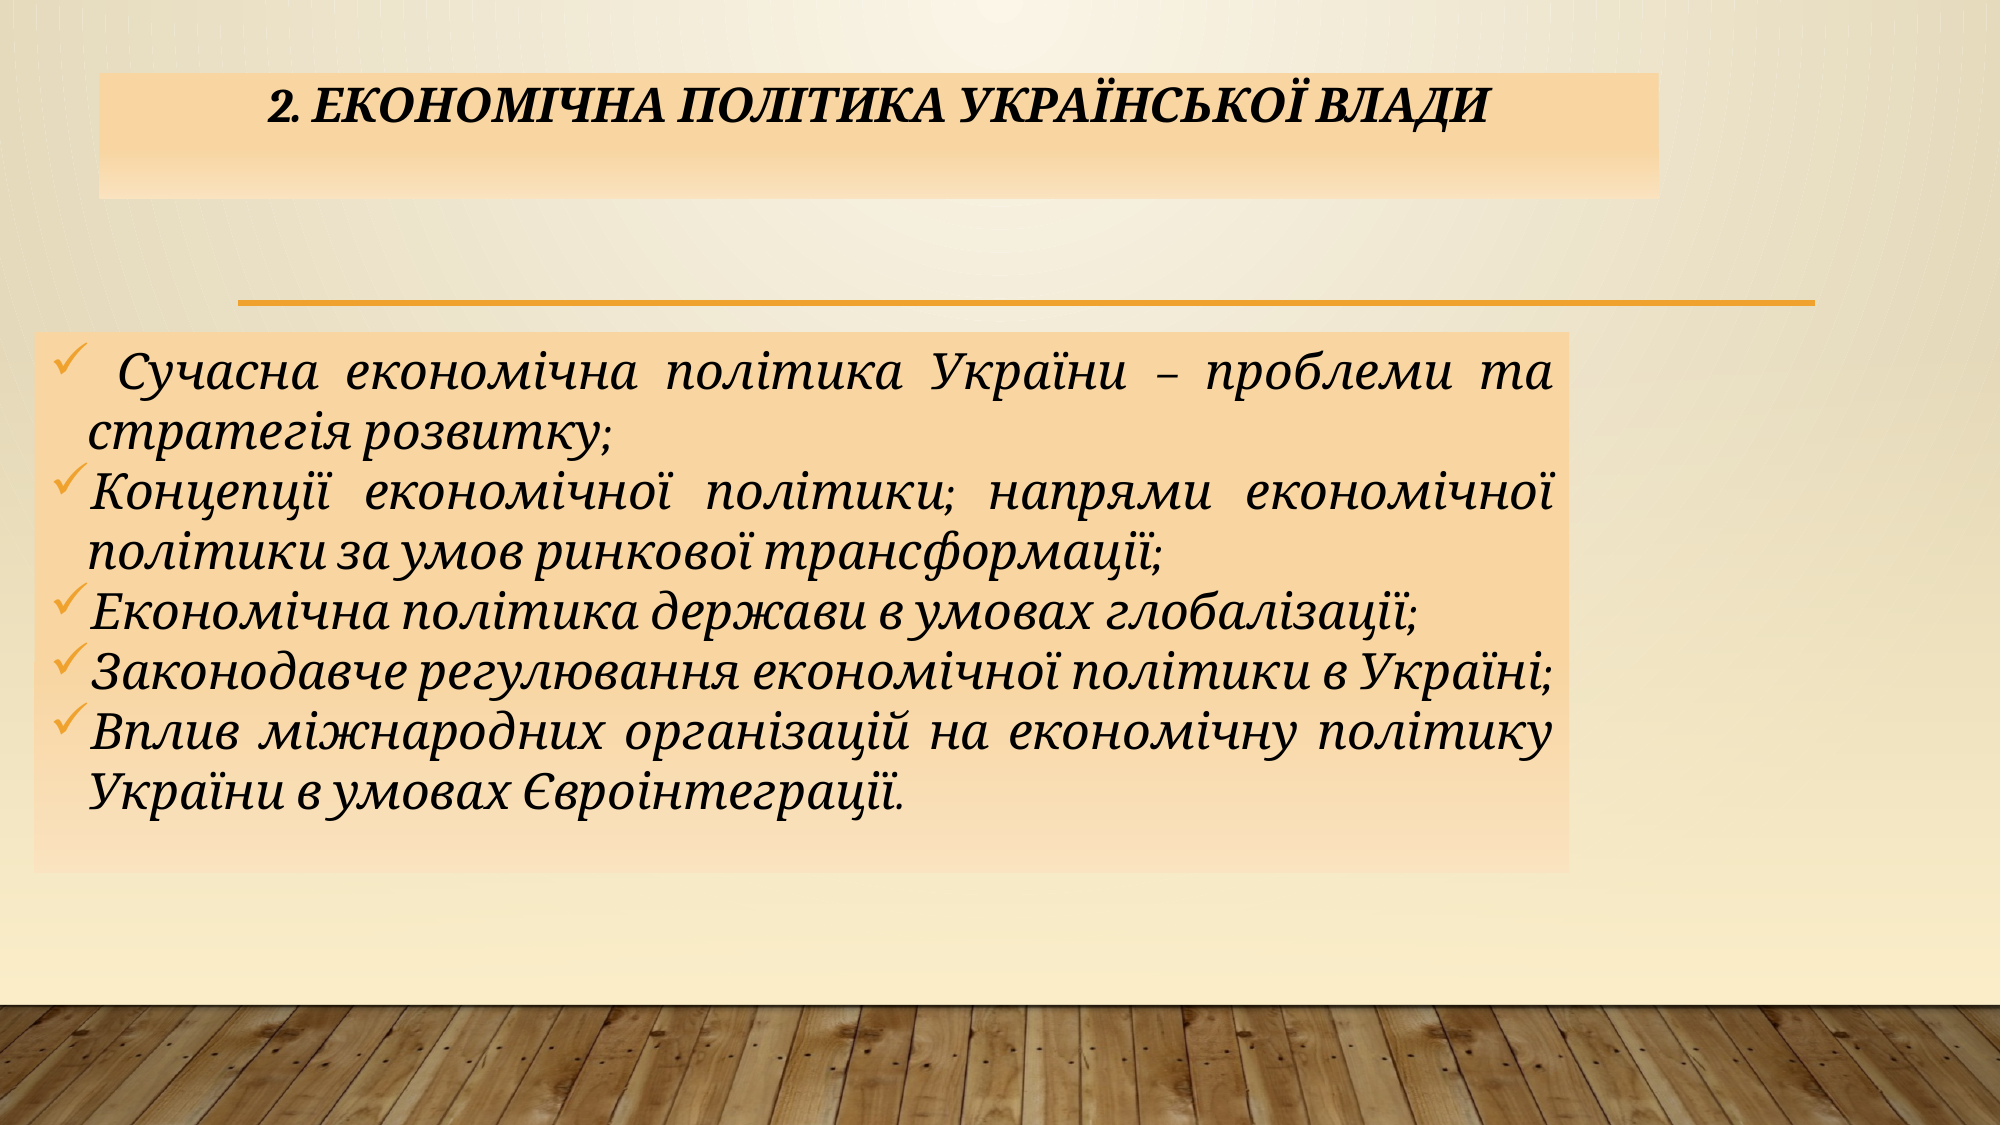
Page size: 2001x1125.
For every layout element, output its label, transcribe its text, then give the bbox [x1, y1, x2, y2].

picture [0, 1005, 2000, 1125]
list Сучасна економічна політика України – проблеми та стратегія розвитку; Концепції економічної політики; напрями економічної політики за умов ринкової трансформації; Економічна політика держави в умовах глобалізації; Законодавче регулювання економічної політики в Україні; Вплив міжнародних організацій на економічну політику України в умовах Євроінтеграції. [34, 332, 1570, 873]
title 2. ЕКОНОМІЧНА ПОЛІТИКА УКРАЇНСЬКОЇ ВЛАДИ [99, 73, 1659, 199]
